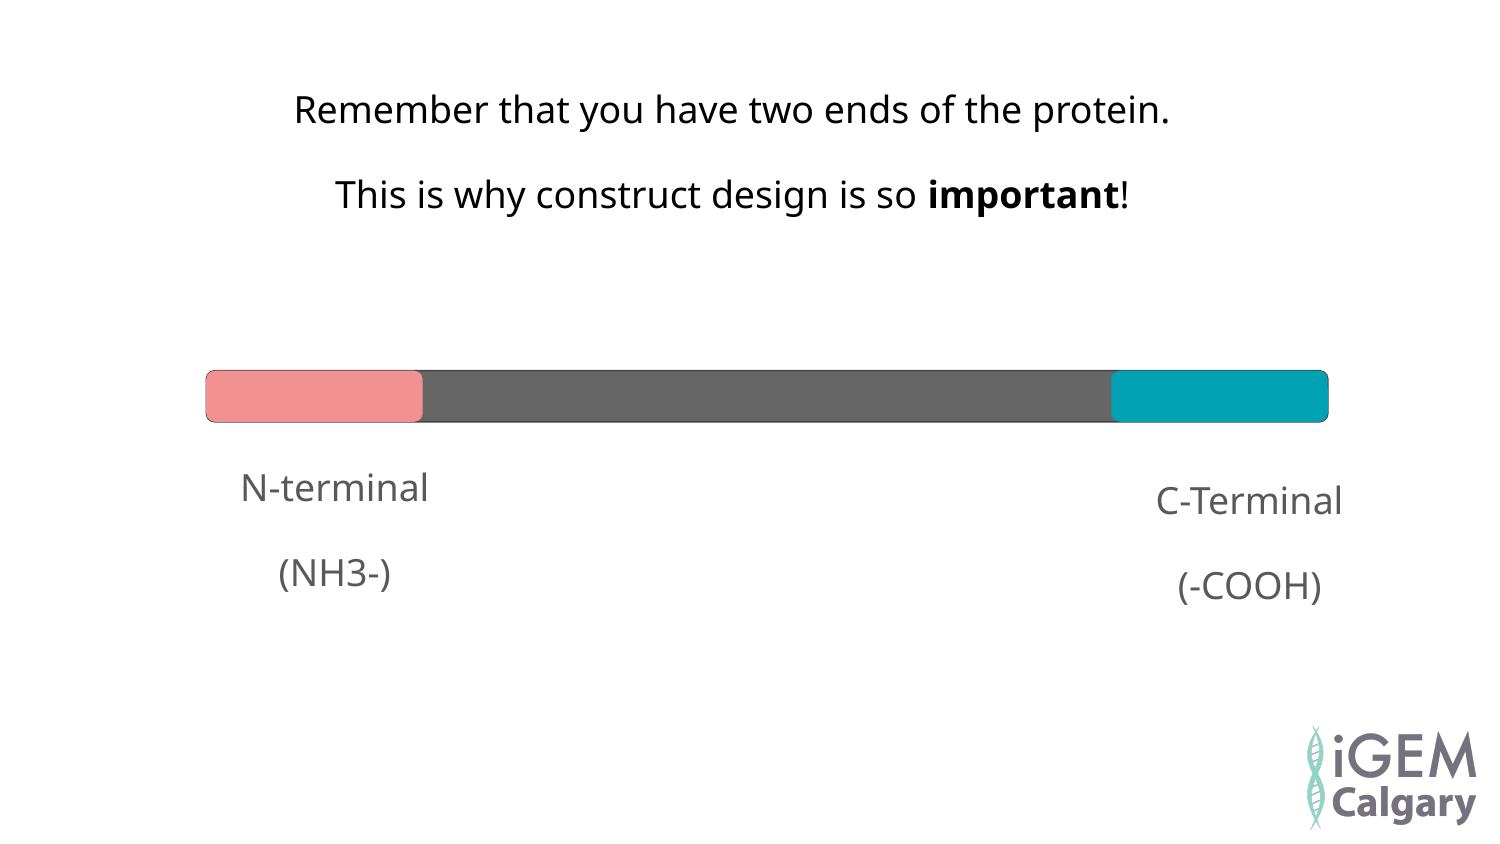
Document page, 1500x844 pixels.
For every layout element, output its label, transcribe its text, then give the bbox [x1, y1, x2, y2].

text_box [416, 370, 1118, 422]
text_box [206, 370, 423, 422]
list C-Terminal (-COOH) [1096, 455, 1403, 573]
list N-terminal (NH3-) [181, 442, 489, 560]
text_box [1111, 370, 1328, 422]
list Remember that you have two ends of the protein. This is why construct design is so important! [28, 64, 1437, 291]
